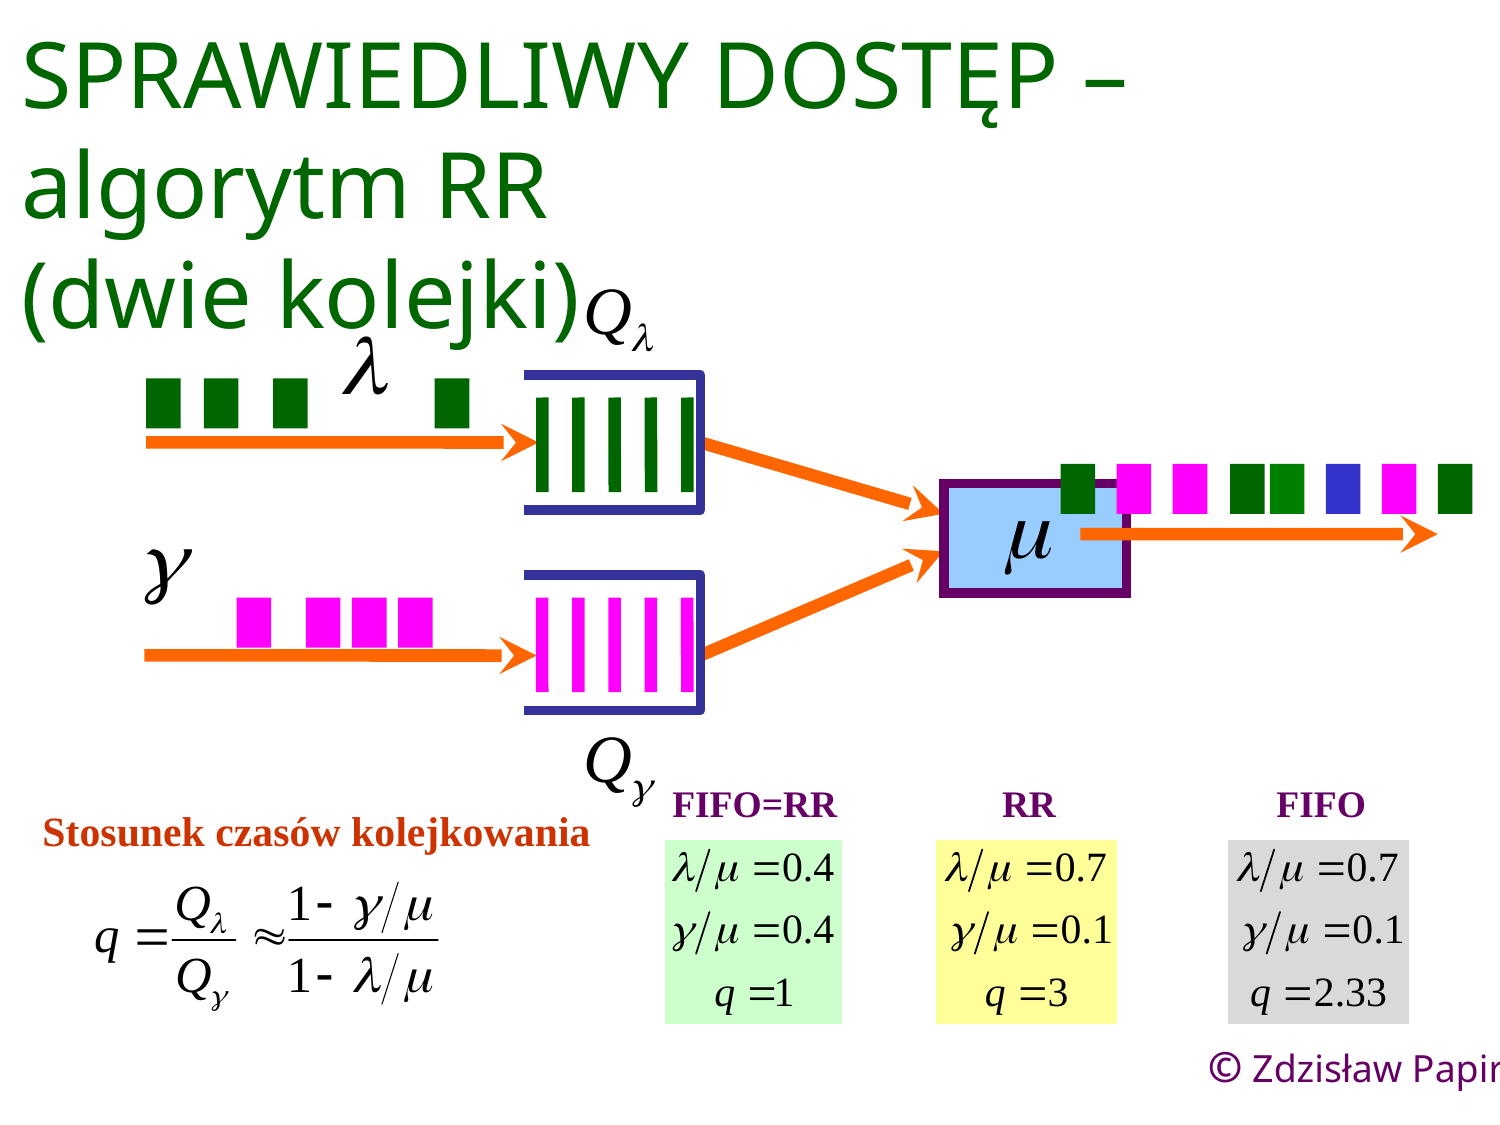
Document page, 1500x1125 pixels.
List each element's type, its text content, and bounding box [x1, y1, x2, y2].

text_box FIFO=RR [657, 772, 853, 833]
text_box SPRAWIEDLIWY DOSTĘP – algorytm RR (dwie kolejki) [6, 9, 1500, 198]
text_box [988, 503, 1072, 594]
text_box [575, 266, 667, 369]
text_box [434, 378, 470, 429]
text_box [664, 839, 843, 1024]
text_box [1425, 527, 1438, 541]
text_box [1230, 463, 1265, 514]
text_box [523, 374, 701, 511]
text_box [929, 504, 943, 517]
text_box [305, 597, 341, 648]
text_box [328, 318, 406, 416]
text_box [203, 378, 239, 429]
text_box [1437, 463, 1473, 514]
text_box [398, 597, 433, 648]
text_box [943, 483, 1060, 594]
text_box [1116, 463, 1152, 514]
text_box [1269, 463, 1305, 514]
text_box FIFO [1261, 772, 1382, 833]
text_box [523, 574, 701, 711]
text_box [236, 597, 272, 648]
text_box [1060, 463, 1096, 514]
text_box [1076, 483, 1127, 594]
text_box © Zdzisław Papir [1193, 1033, 1500, 1099]
text_box [929, 550, 943, 562]
text_box [1172, 463, 1208, 514]
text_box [575, 714, 667, 823]
text_box [146, 378, 181, 429]
text_box Stosunek czasów kolejkowania [27, 797, 607, 863]
text_box RR [987, 772, 1072, 833]
text_box [351, 597, 387, 648]
text_box [273, 378, 308, 429]
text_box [1227, 839, 1409, 1024]
text_box [1381, 463, 1417, 514]
text_box [1325, 463, 1361, 514]
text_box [935, 839, 1117, 1024]
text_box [86, 872, 450, 1021]
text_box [129, 532, 200, 623]
